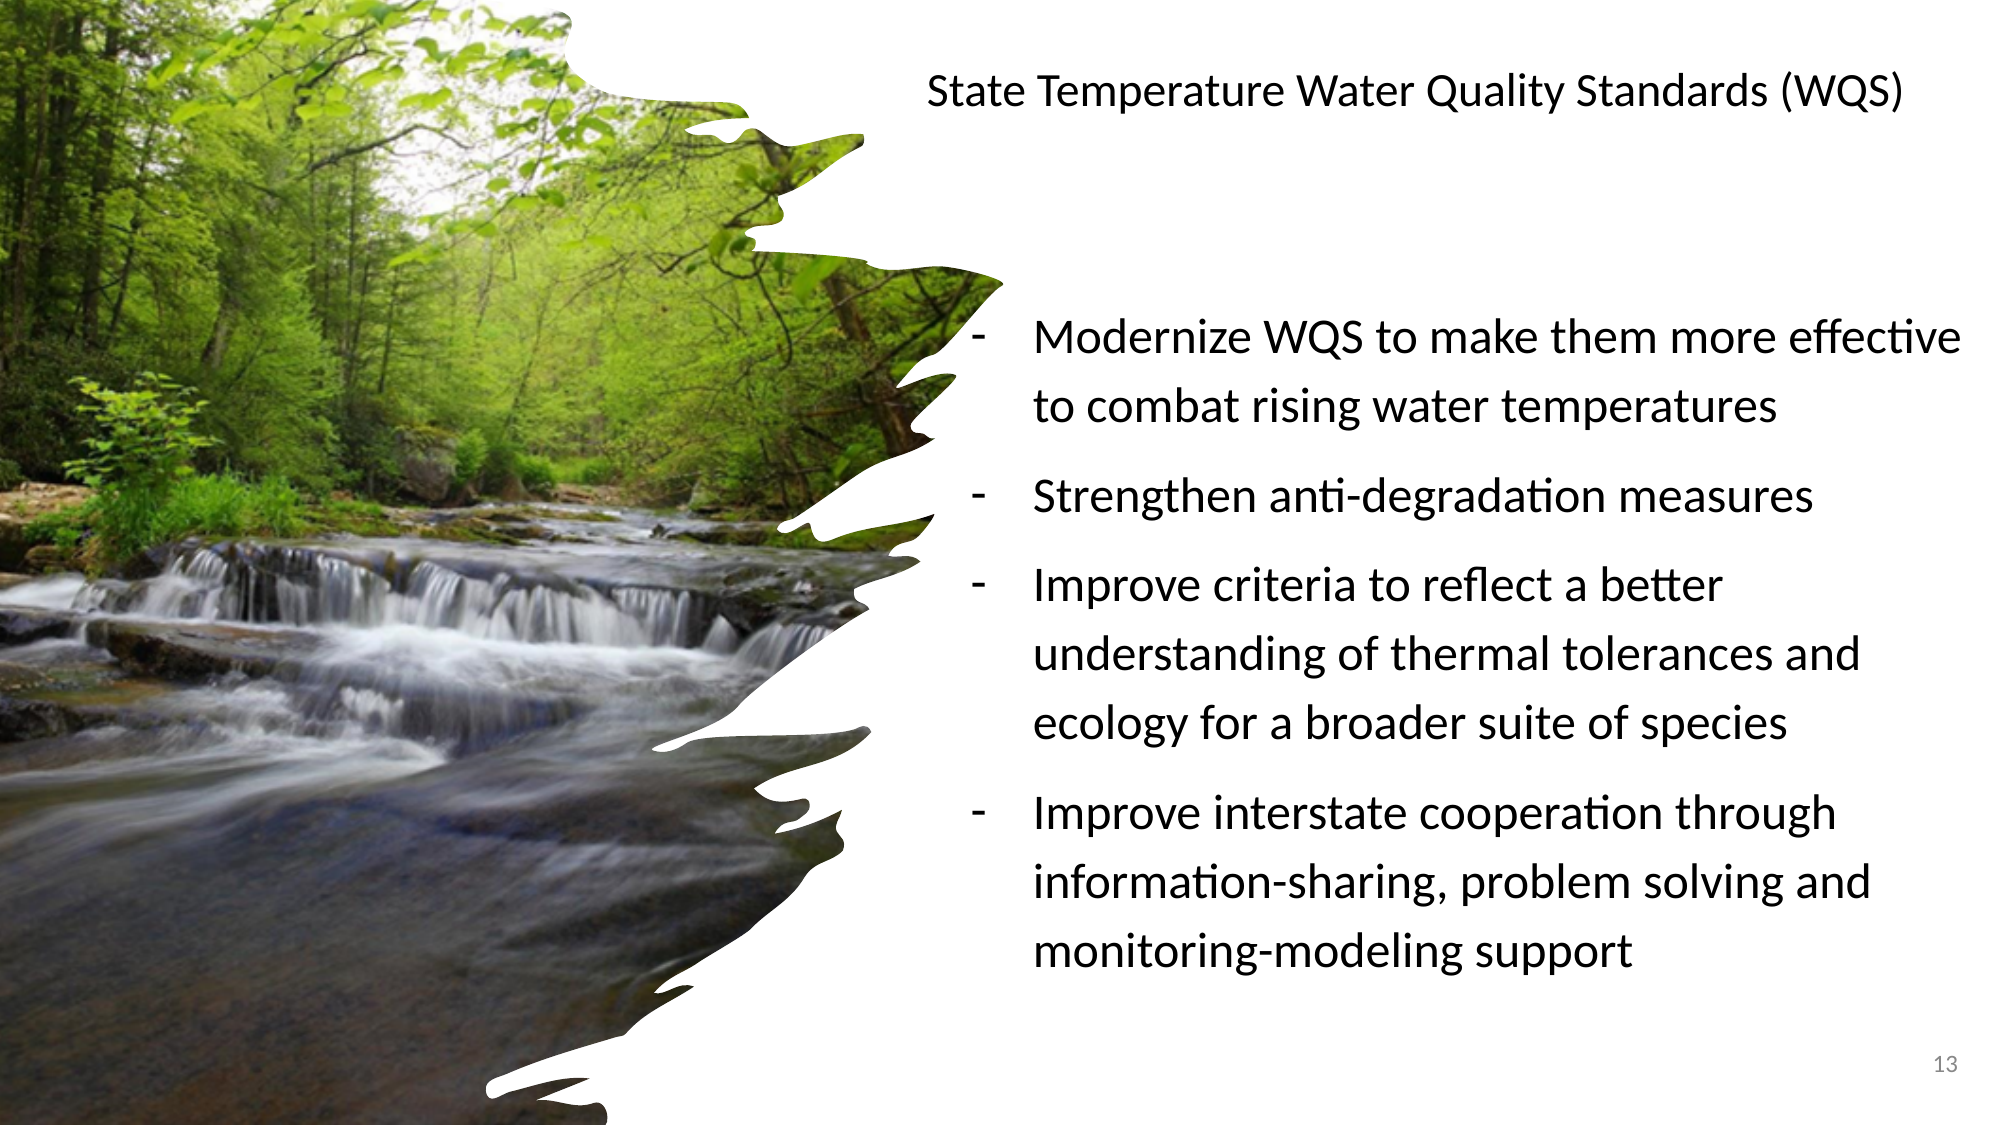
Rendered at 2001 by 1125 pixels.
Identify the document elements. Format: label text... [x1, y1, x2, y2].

picture [0, 0, 1004, 1125]
list Modernize WQS to make them more effective to combat rising water temperatures Strengthen anti-degradation measures Improve criteria to reflect a better understanding of thermal tolerances and ecology for a broader suite of species Improve interstate cooperation through information-sharing, problem solving and monitoring-modeling support [1007, 279, 1990, 1062]
title State Temperature Water Quality Standards (WQS) [1007, 50, 1935, 176]
slide_number 13 [1853, 1019, 1974, 1106]
